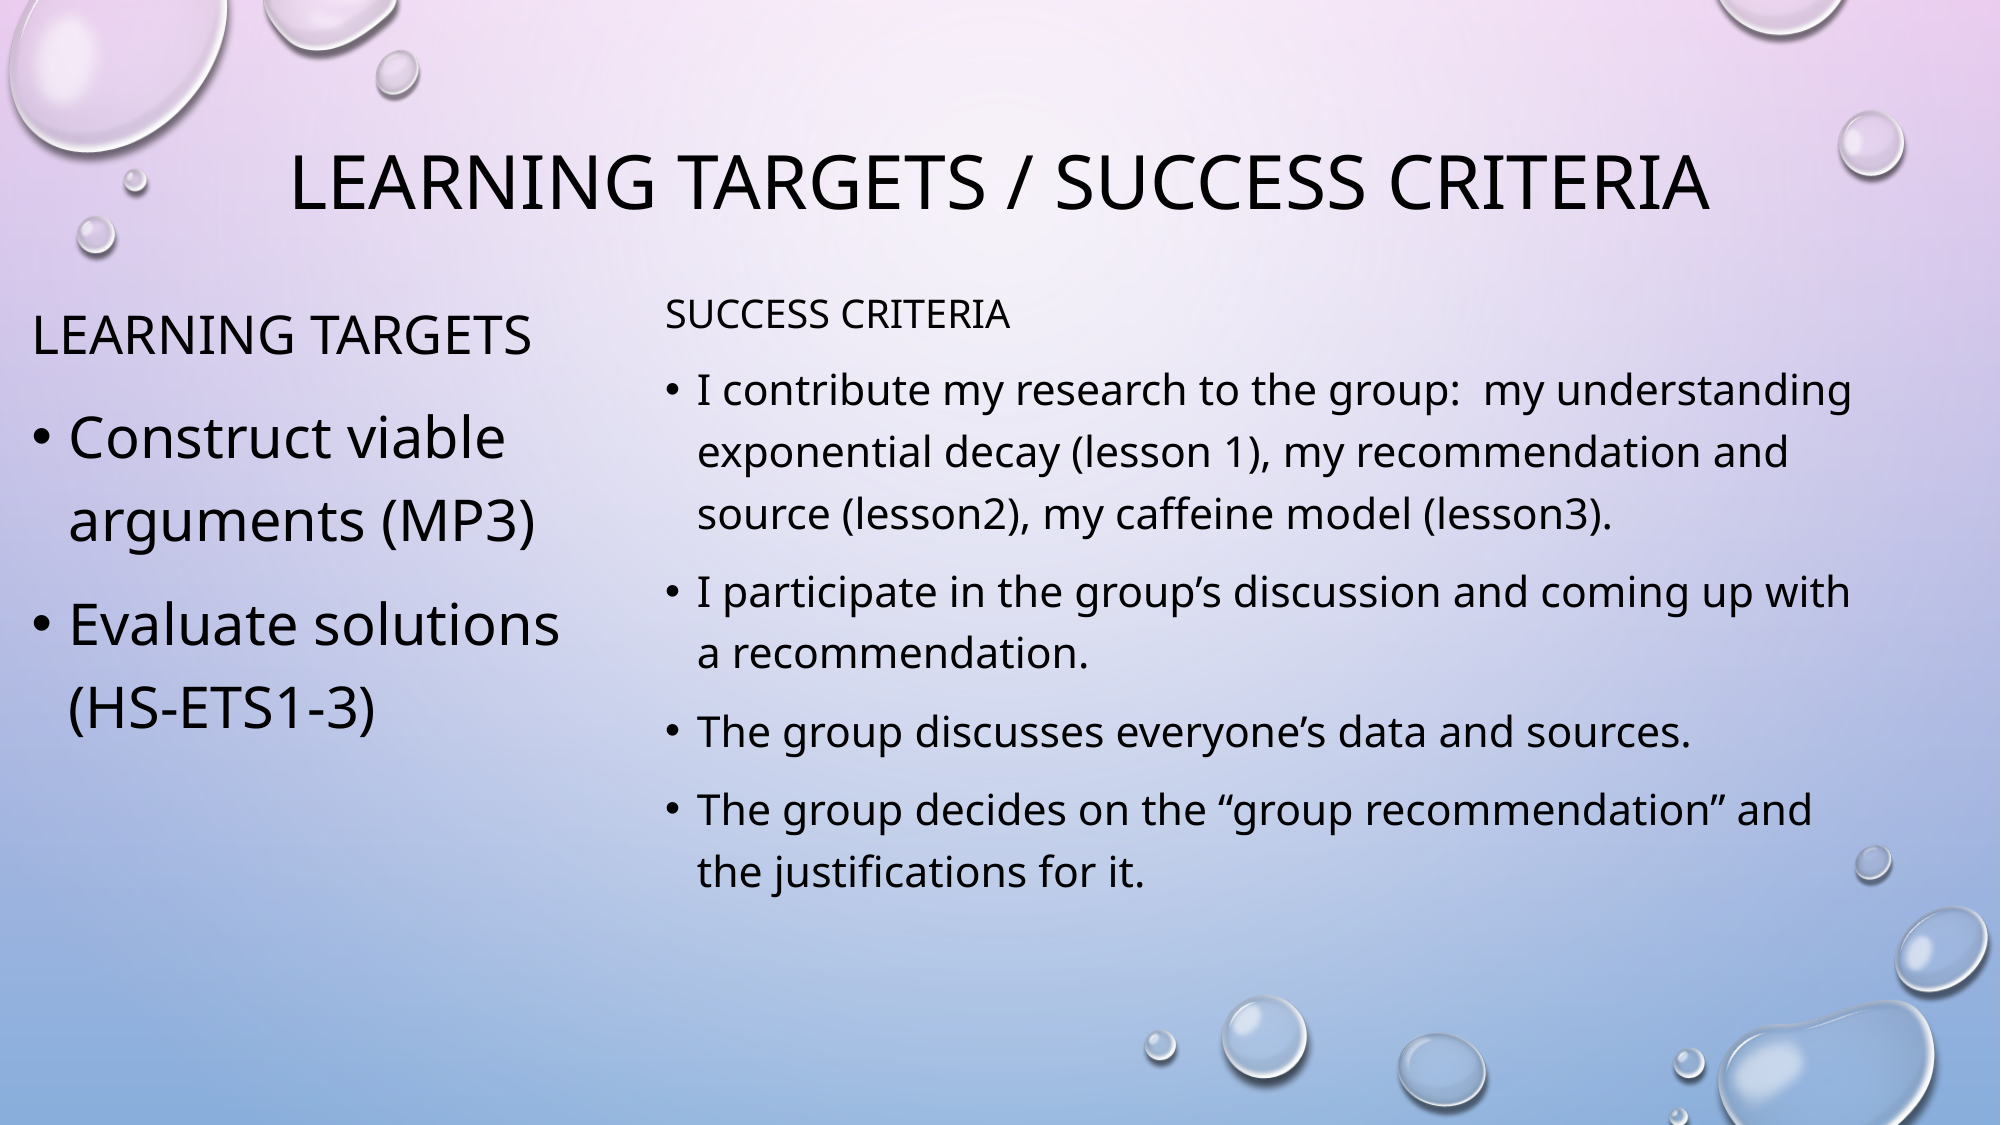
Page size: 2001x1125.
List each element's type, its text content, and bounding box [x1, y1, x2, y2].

title Learning Targets / Success criteria [149, 101, 1851, 270]
text_box SUCCESS CRITERIA I contribute my research to the group: my understanding exponential decay (lesson 1), my recommendation and source (lesson2), my caffeine model (lesson3). I participate in the group’s discussion and coming up with a recommendation. The group discusses everyone’s data and sources. The group decides on the “group recommendation” and the justifications for it. [649, 271, 1884, 972]
picture [0, 0, 2000, 1125]
list LEARNING TARGETS Construct viable arguments (MP3) Evaluate solutions (HS-ETS1-3) [16, 276, 615, 976]
